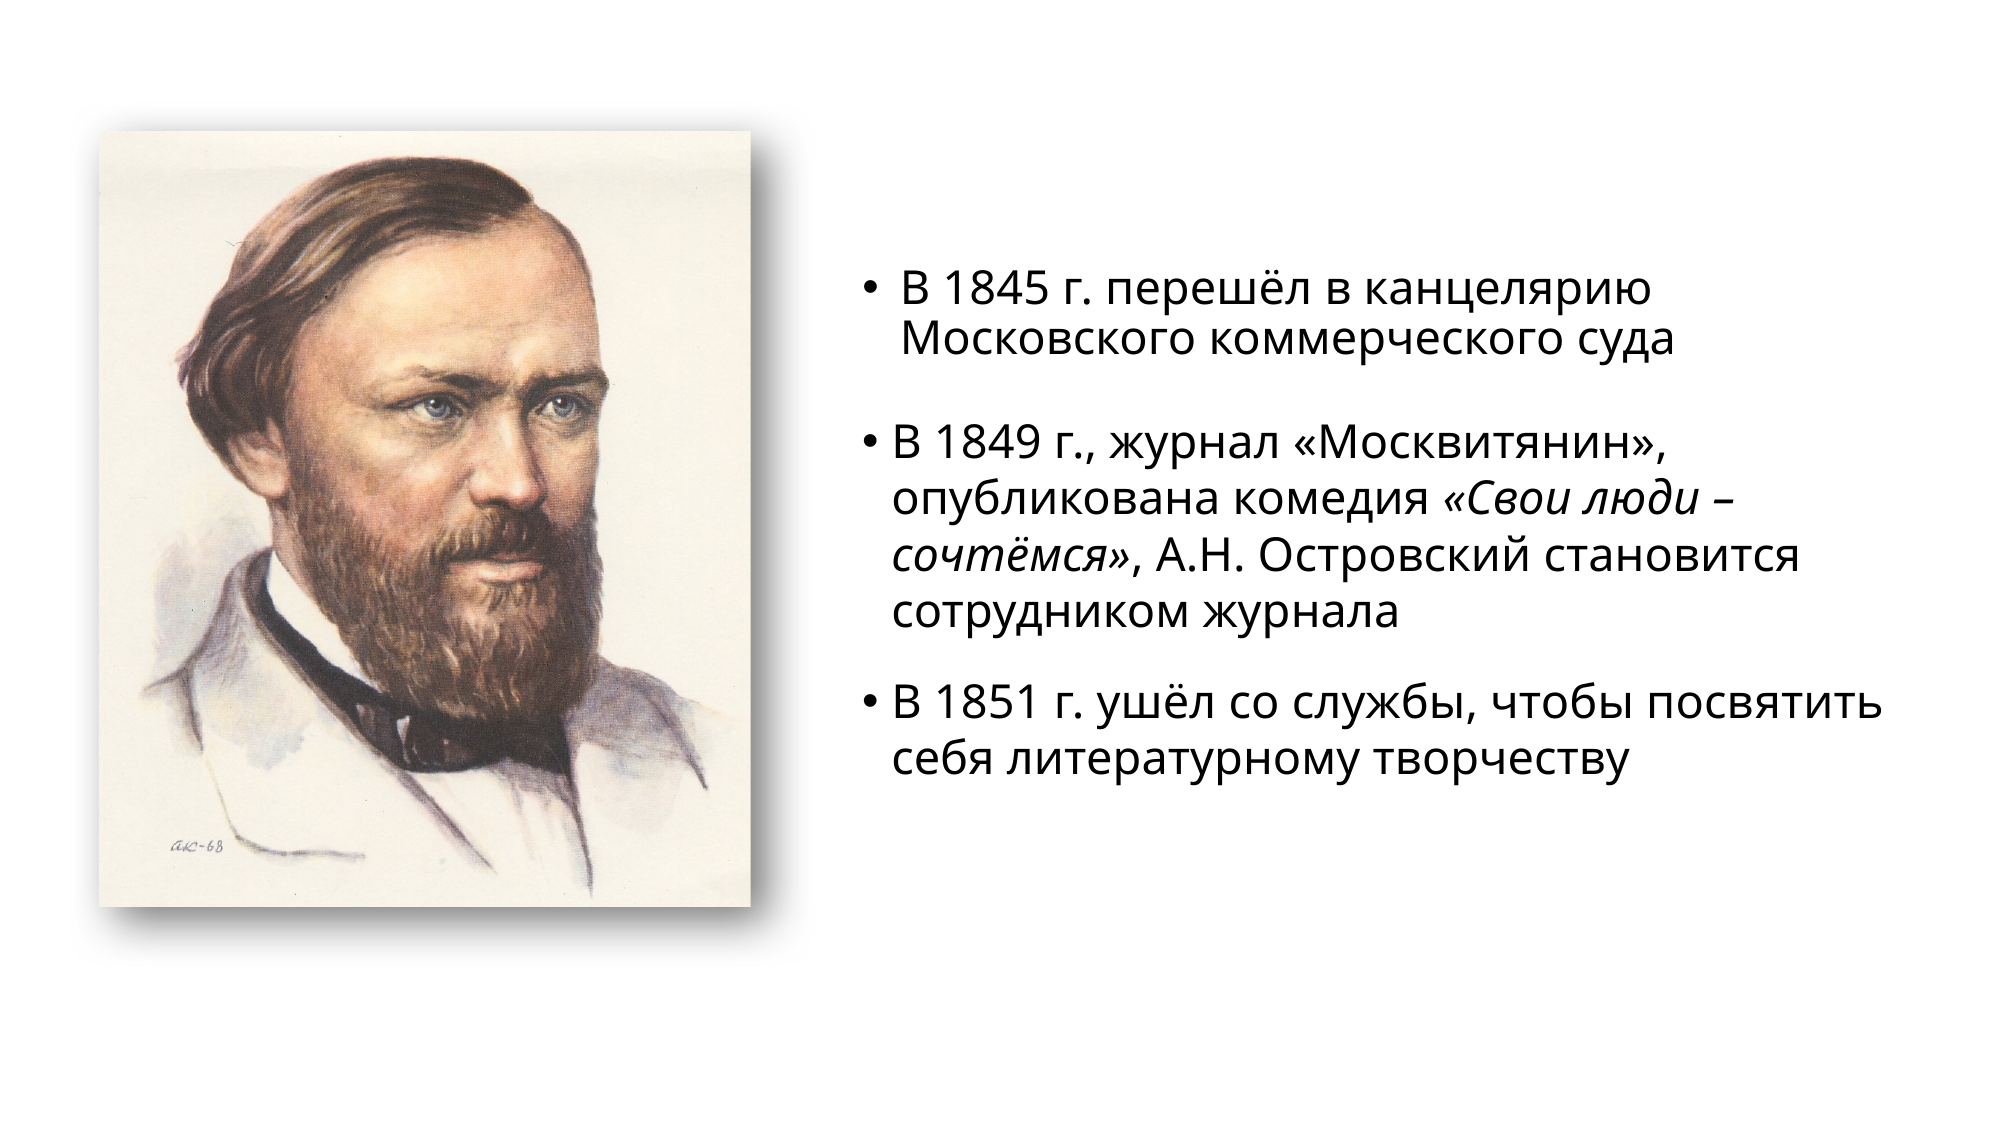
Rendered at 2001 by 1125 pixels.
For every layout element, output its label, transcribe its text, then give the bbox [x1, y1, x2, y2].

text_box В 1851 г. ушёл со службы, чтобы посвятить себя литературному творчеству [847, 664, 1926, 792]
picture [98, 131, 751, 907]
text_box В 1845 г. перешёл в канцелярию Московского коммерческого суда [847, 256, 1918, 361]
text_box В 1849 г., журнал «Москвитянин», опубликована комедия «Свои люди – сочтёмся», А.Н. Островский становится сотрудником журнала [847, 404, 1964, 644]
